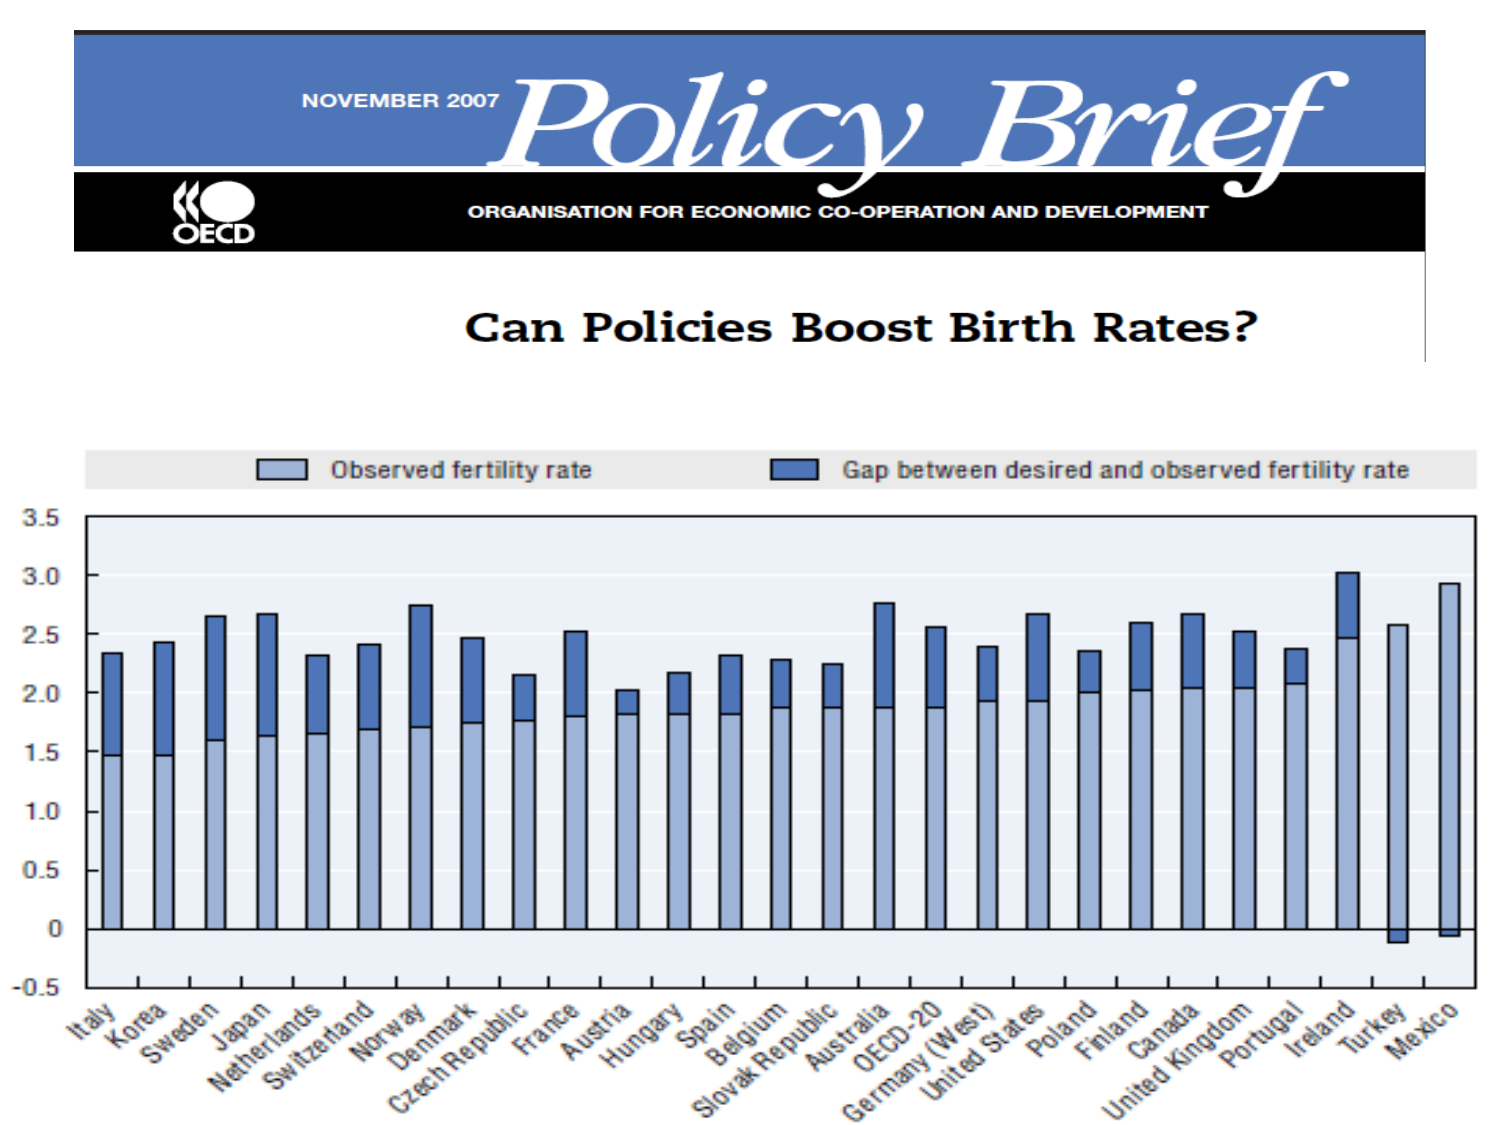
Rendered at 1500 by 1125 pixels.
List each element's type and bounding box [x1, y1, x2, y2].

picture [73, 30, 1426, 362]
picture [0, 424, 1500, 1125]
